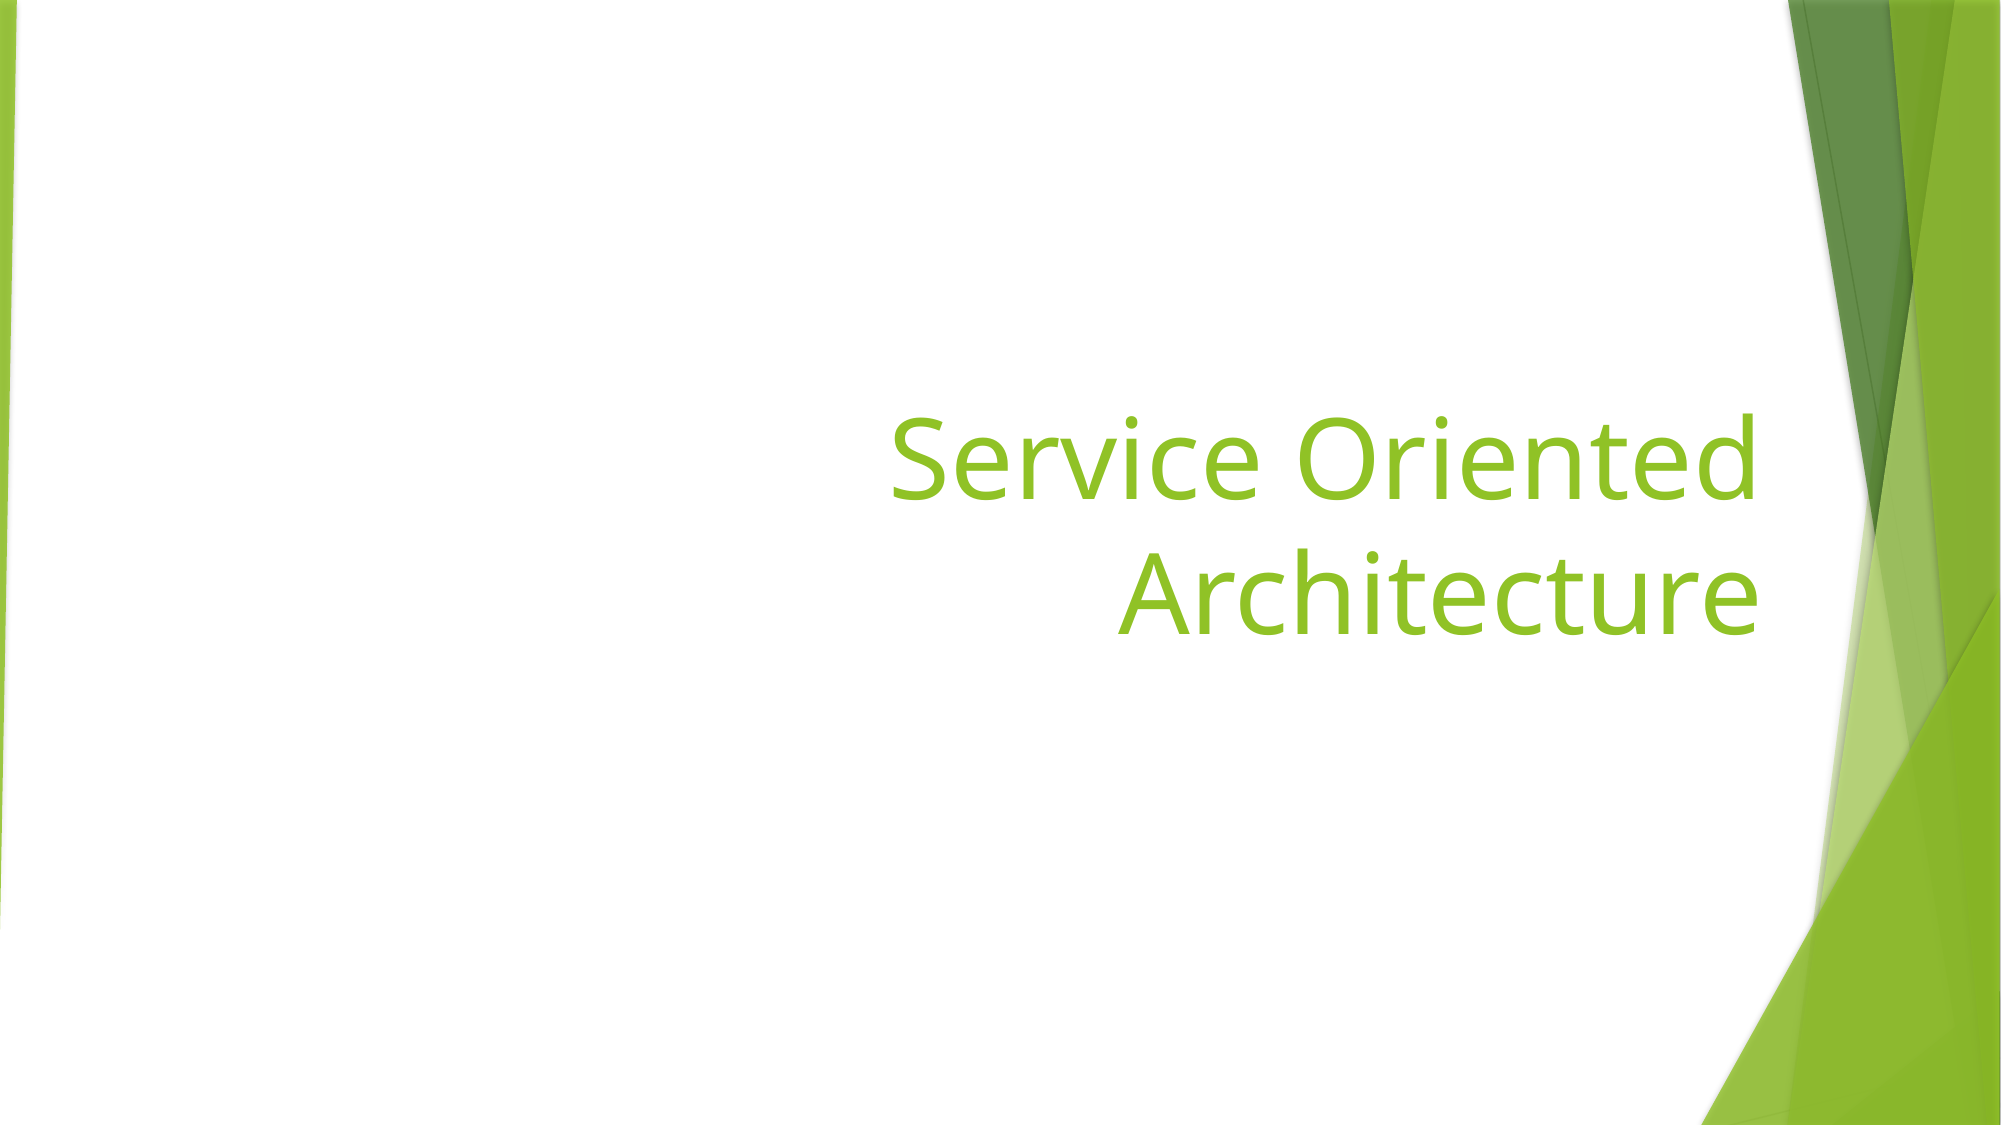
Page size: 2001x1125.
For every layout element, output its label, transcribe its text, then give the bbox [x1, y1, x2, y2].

title Service Oriented Architecture [247, 394, 1779, 665]
